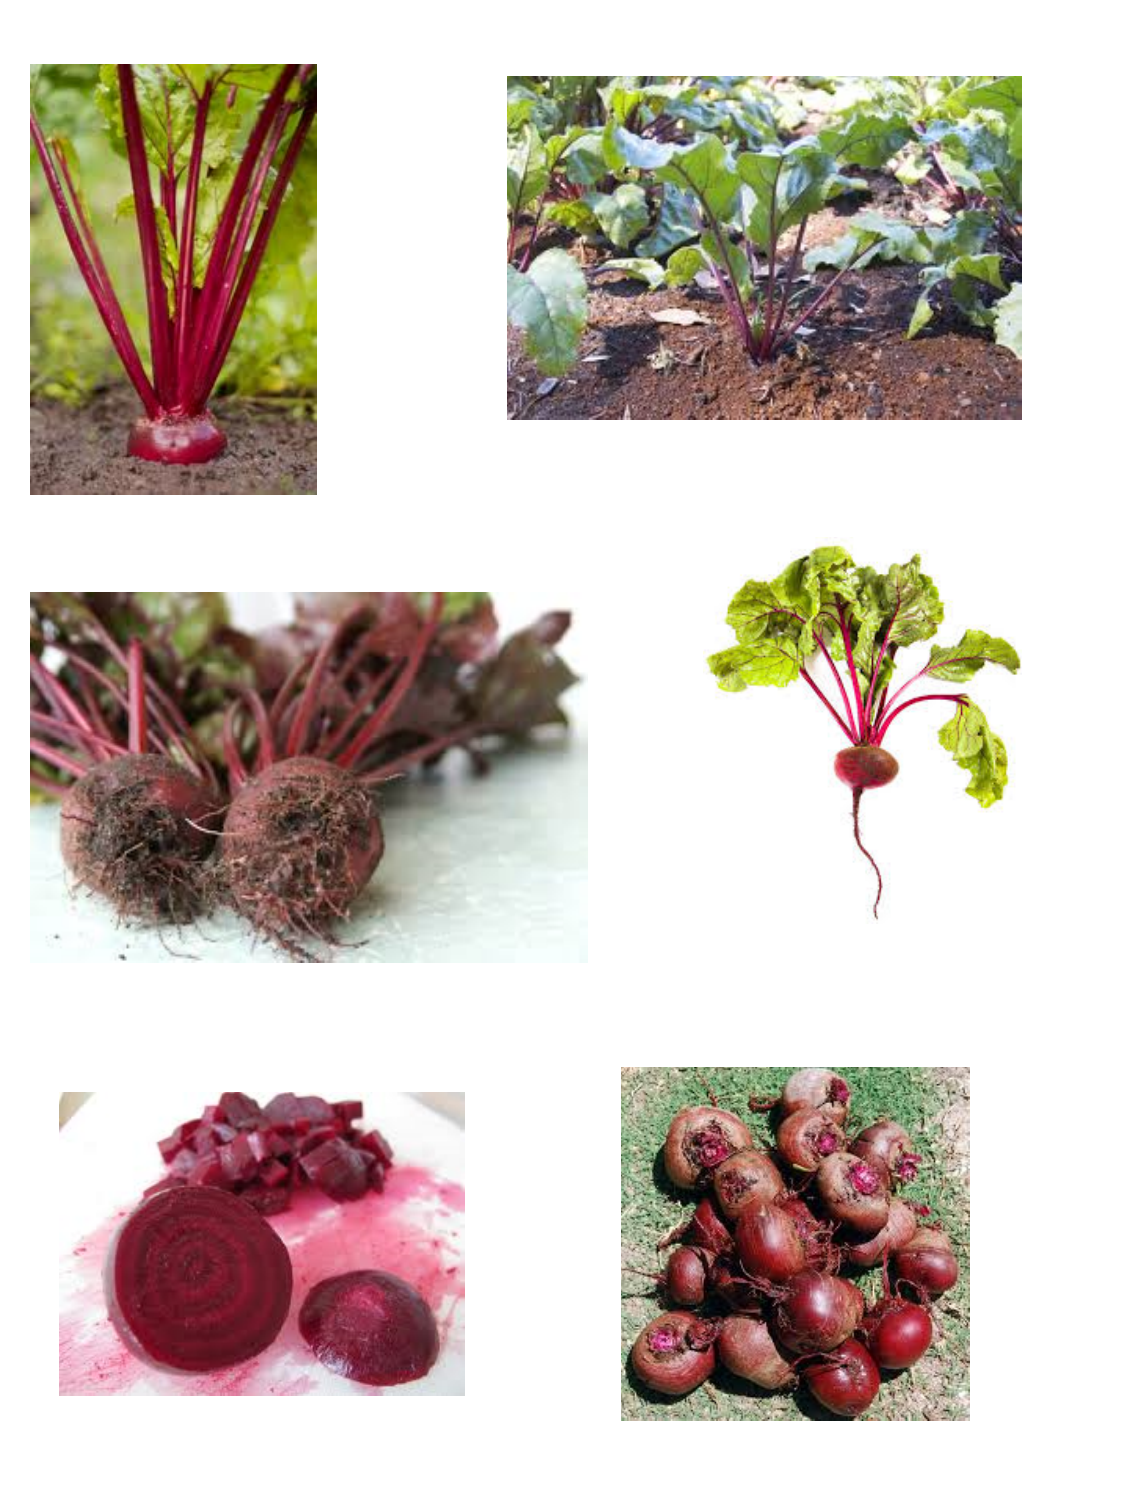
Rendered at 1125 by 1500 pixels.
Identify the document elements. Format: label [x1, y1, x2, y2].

picture [506, 76, 1023, 420]
picture [30, 64, 318, 495]
picture [621, 1067, 971, 1421]
picture [59, 1092, 465, 1396]
picture [702, 537, 1022, 924]
picture [29, 592, 589, 963]
